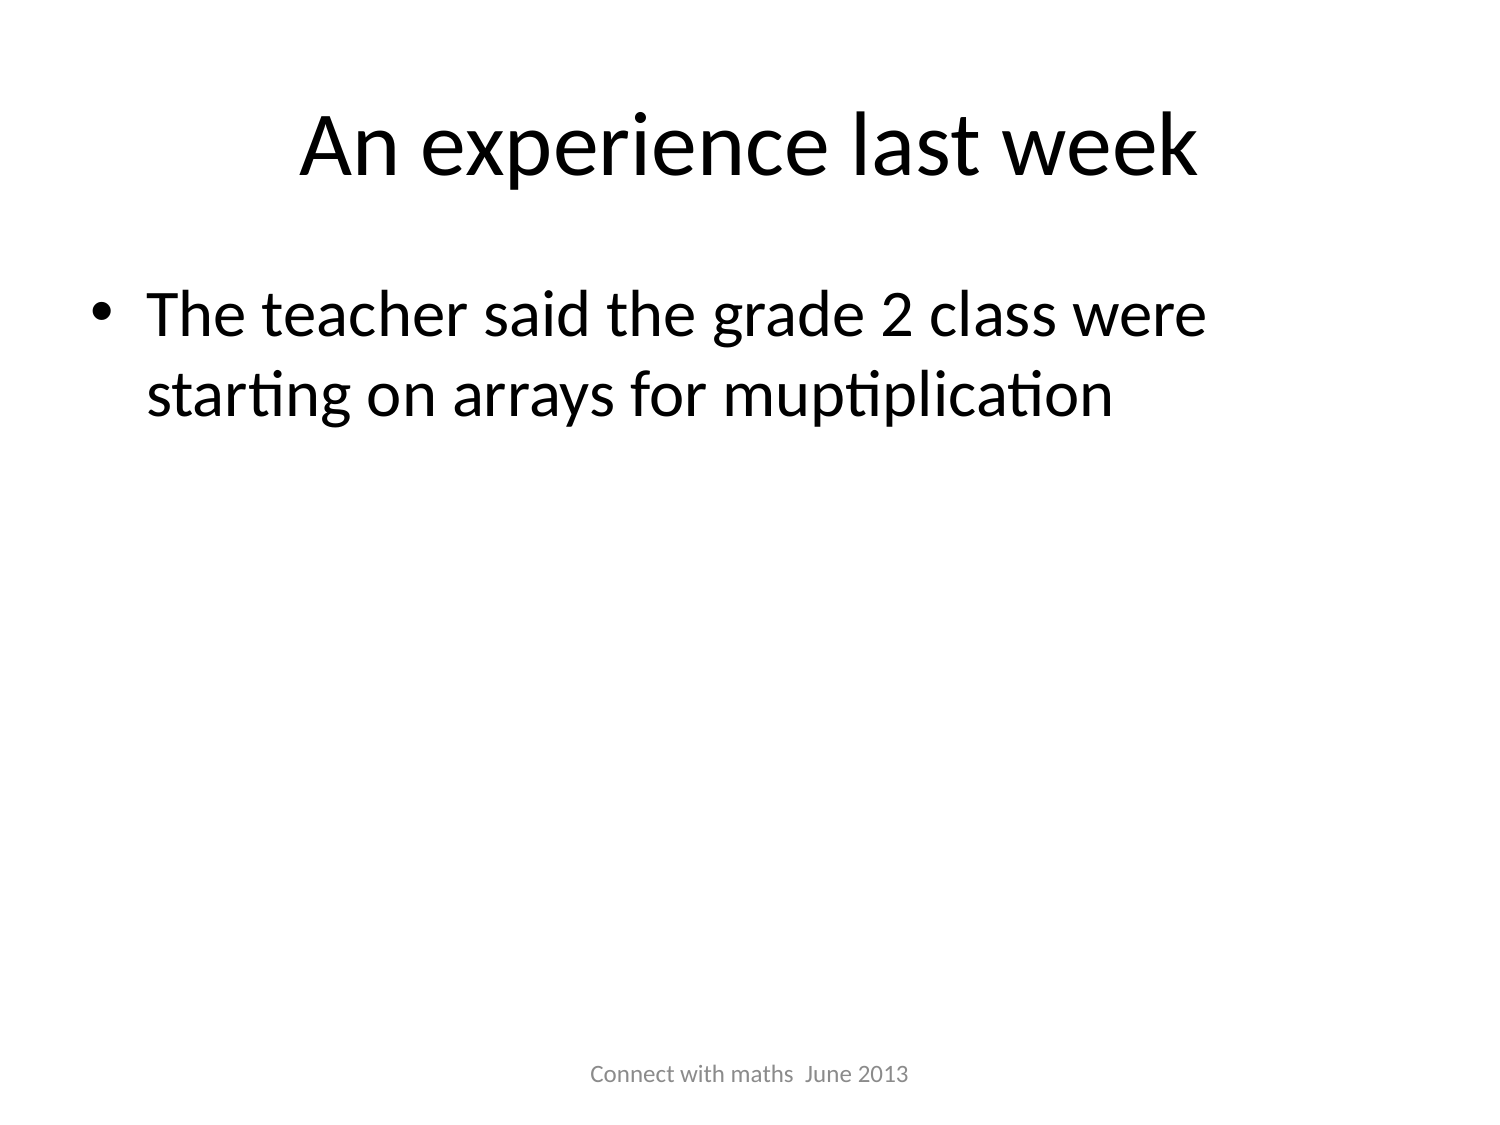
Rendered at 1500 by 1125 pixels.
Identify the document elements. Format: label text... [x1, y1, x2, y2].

title An experience last week [75, 45, 1425, 233]
footer Connect with maths June 2013 [512, 1042, 988, 1103]
list The teacher said the grade 2 class were starting on arrays for muptiplication [75, 262, 1425, 1005]
